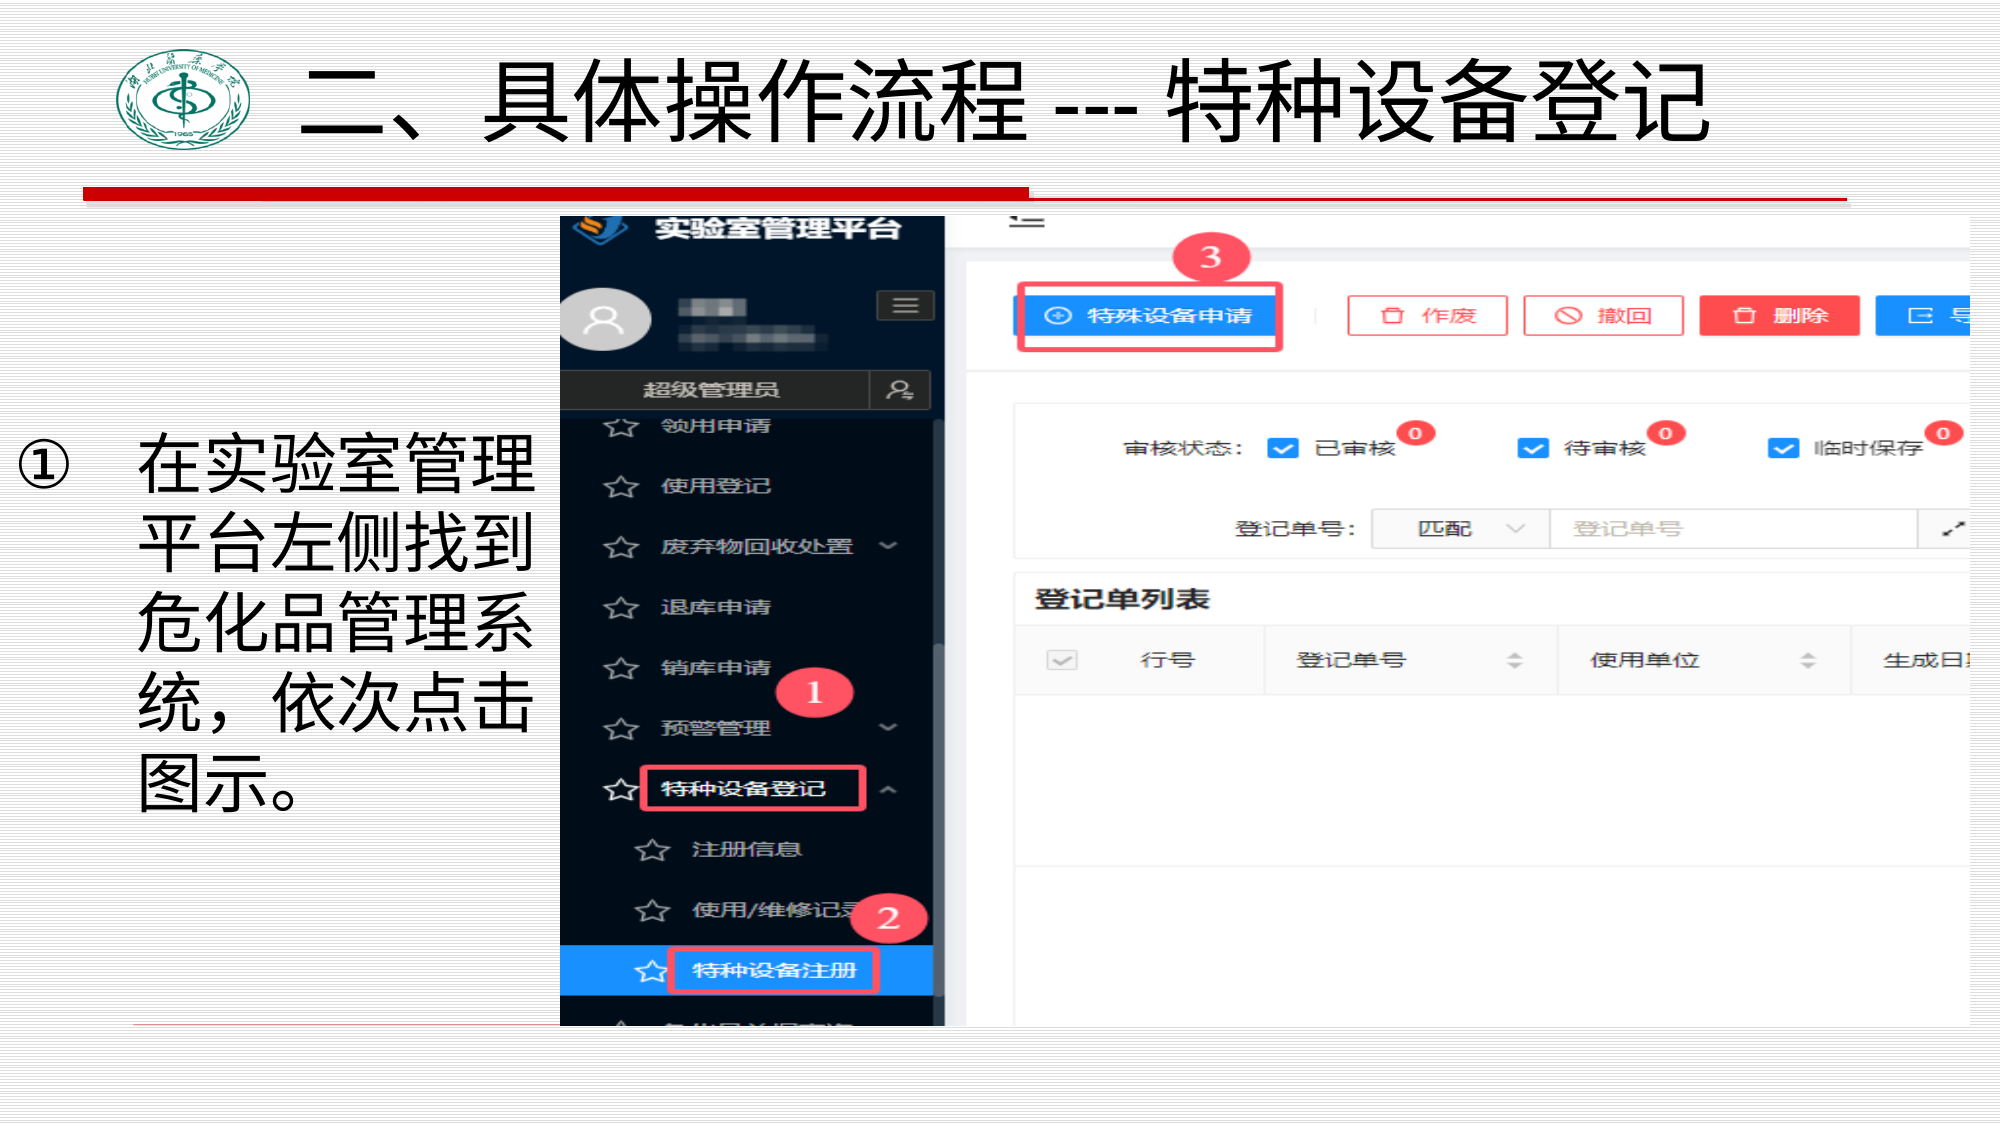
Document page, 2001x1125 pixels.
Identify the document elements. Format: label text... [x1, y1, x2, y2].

text_box 二、具体操作流程---特种设备登记 [282, 30, 1883, 167]
text_box 在实验室管理平台左侧找到危化品管理系统，依次点击图示。 [0, 239, 555, 1003]
picture [116, 49, 250, 150]
picture [560, 216, 1970, 1027]
